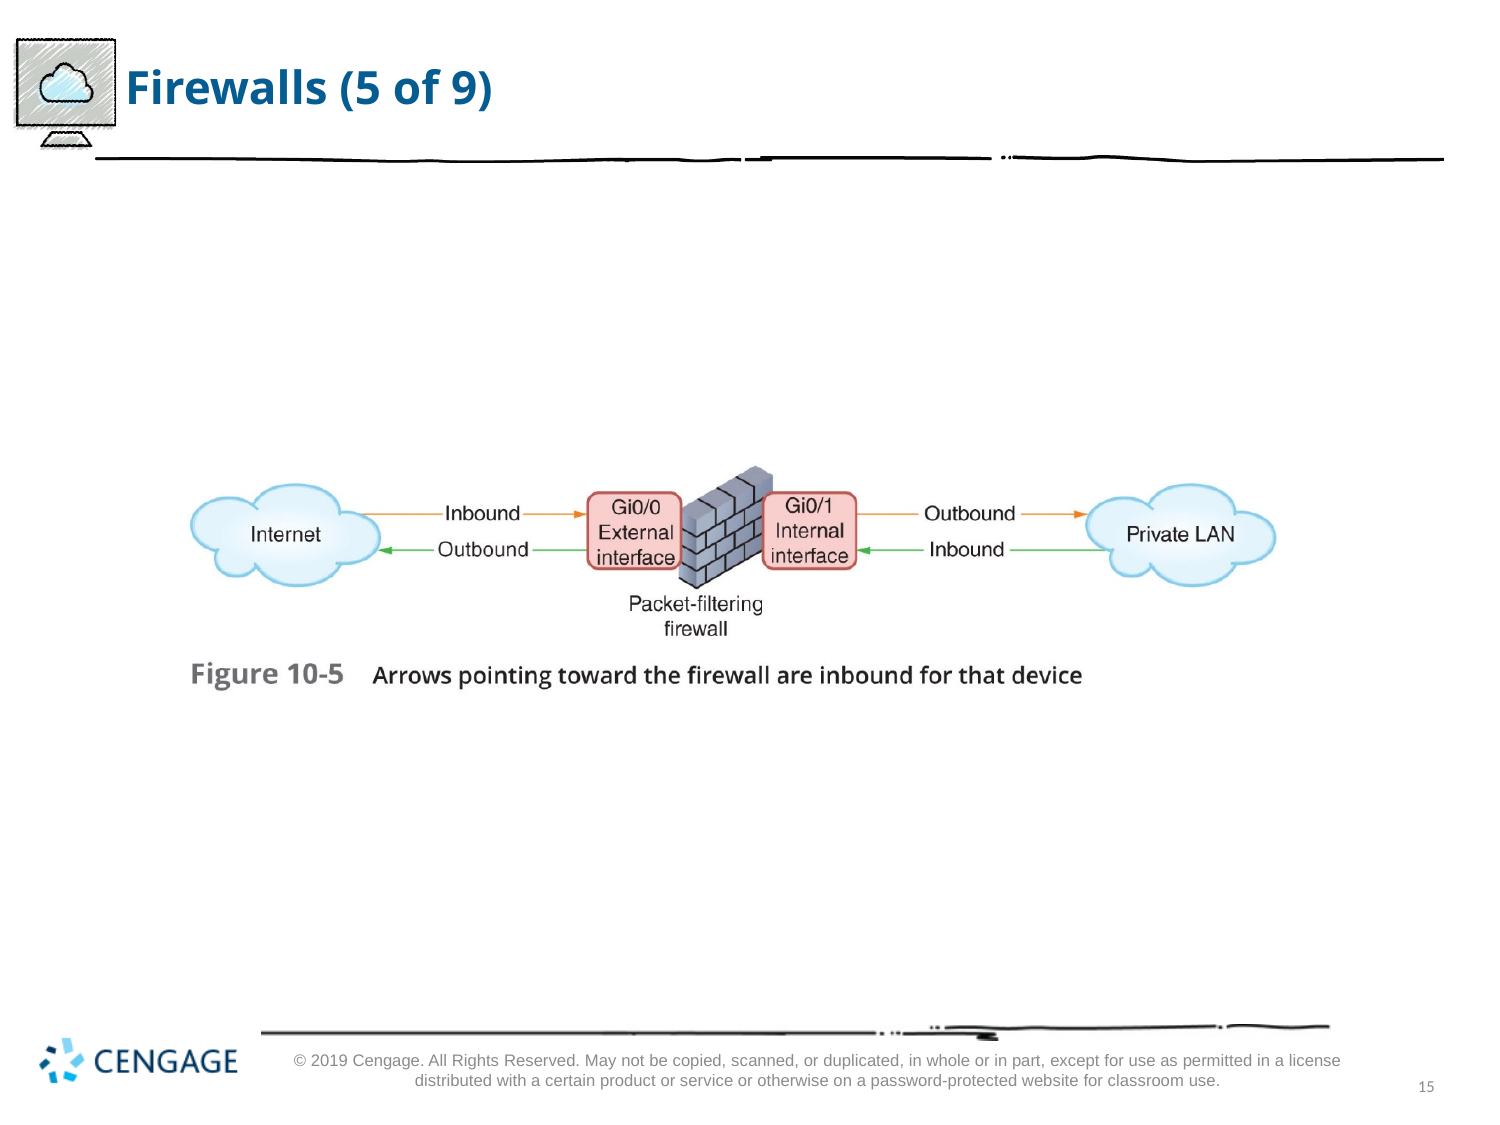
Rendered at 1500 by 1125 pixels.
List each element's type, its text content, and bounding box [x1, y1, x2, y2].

picture [95, 155, 1444, 163]
picture [19, 1024, 250, 1096]
picture [187, 462, 1280, 693]
picture [13, 36, 117, 151]
footer © 2019 Cengage. All Rights Reserved. May not be copied, scanned, or duplicated, in whole or in part, except for use as permitted in a license distributed with a certain product or service or otherwise on a password-protected website for classroom use. [262, 1050, 1375, 1091]
title Firewalls (5 of 9) [125, 66, 1442, 116]
picture [261, 1024, 1331, 1041]
